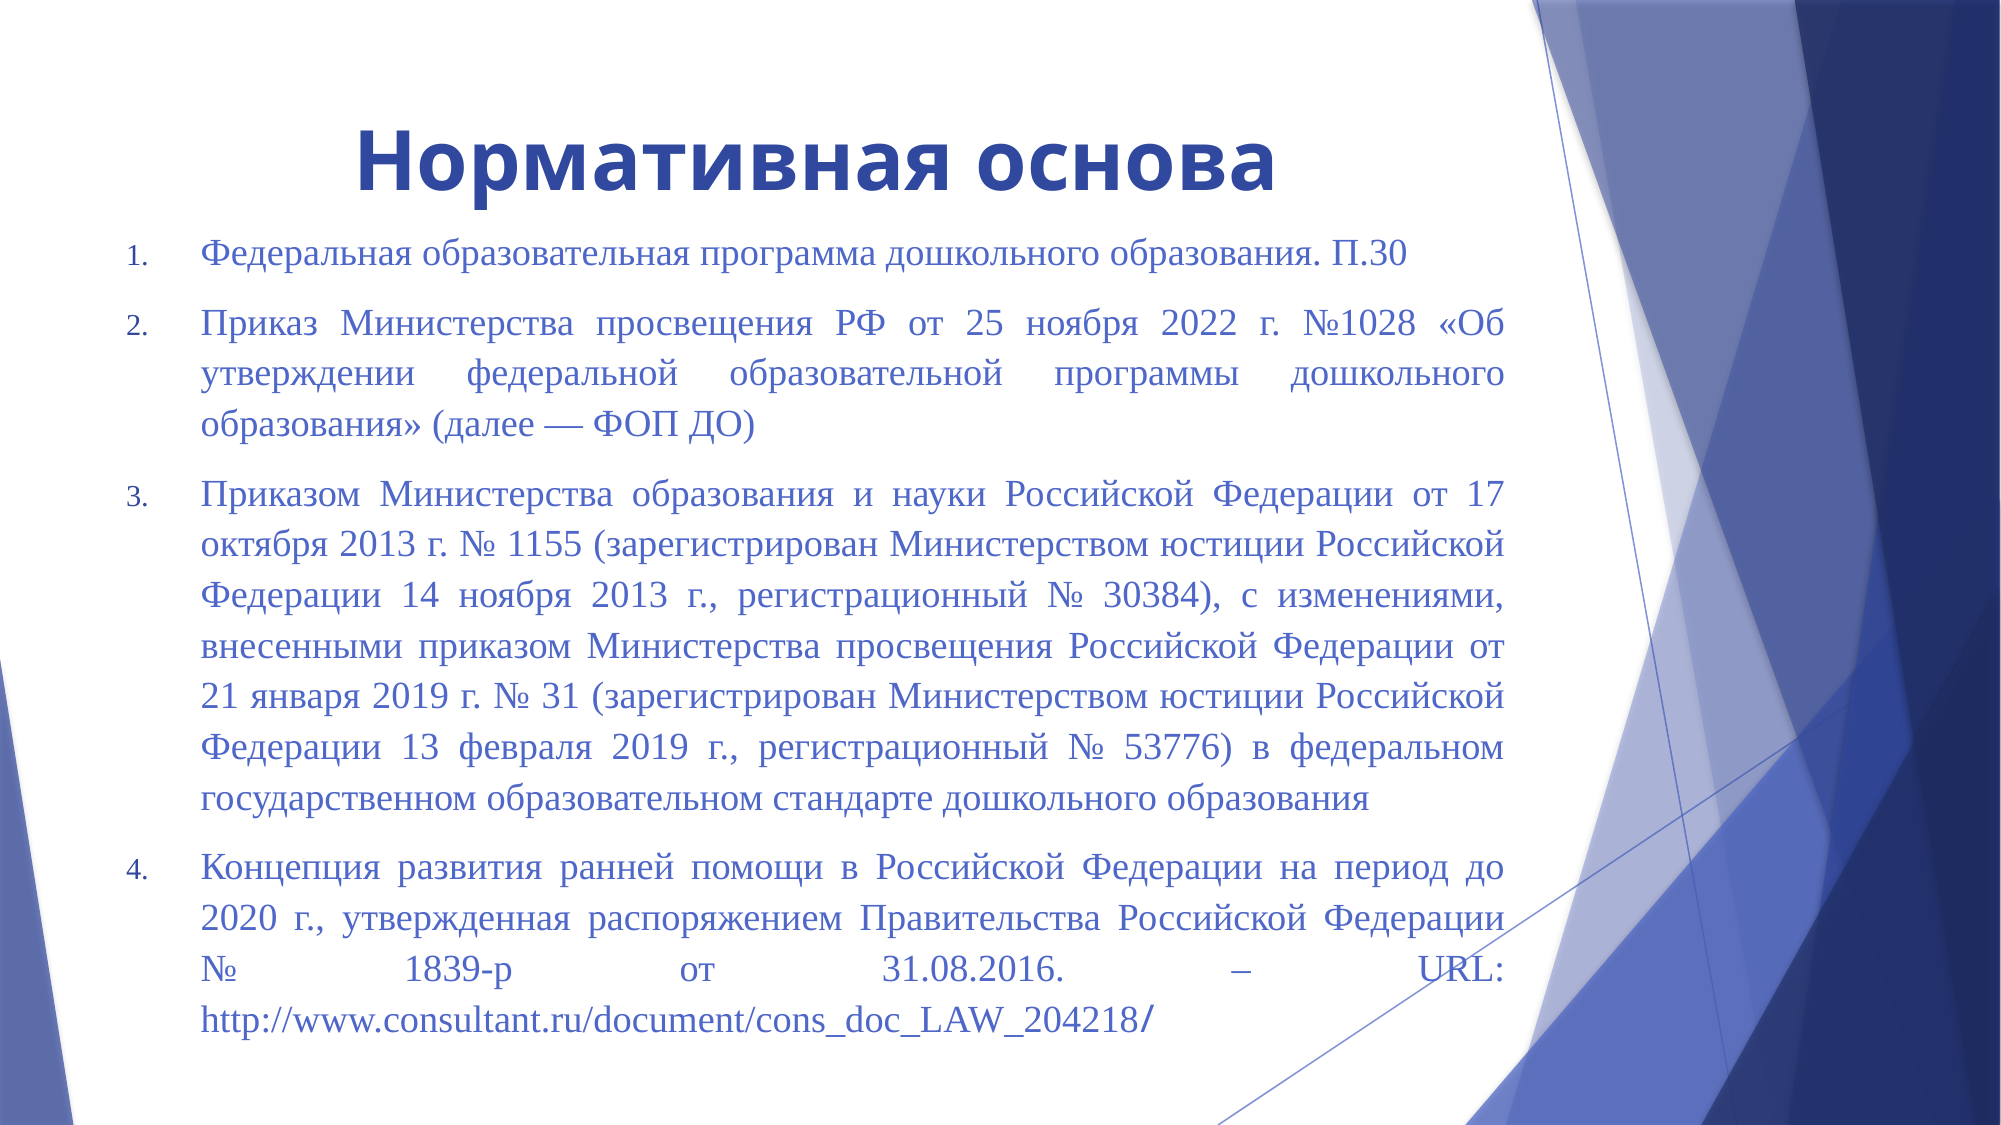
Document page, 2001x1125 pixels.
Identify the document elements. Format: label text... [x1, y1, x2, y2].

title Нормативная основа [111, 86, 1522, 214]
list Федеральная образовательная программа дошкольного образования. П.30 Приказ Министерства просвещения РФ от 25 ноября 2022 г. №1028 «Об утверждении федеральной образовательной программы дошкольного образования» (далее — ФОП ДО) Приказом Министерства образования и науки Российской Федерации от 17 октября 2013 г. № 1155 (зарегистрирован Министерством юстиции Российской Федерации 14 ноября 2013 г., регистрационный № 30384), с изменениями, внесенными приказом Министерства просвещения Российской Федерации от 21 января 2019 г. № 31 (зарегистрирован Министерством юстиции Российской Федерации 13 февраля 2019 г., регистрационный № 53776) в федеральном государственном образовательном стандарте дошкольного образования Концепция развития ранней помощи в Российской Федерации на период до 2020 г., утвержденная распоряжением Правительства Российской Федерации № 1839-р от 31.08.2016. – URL: http://www.consultant.ru/document/cons_doc_LAW_204218/ [111, 214, 1522, 1087]
